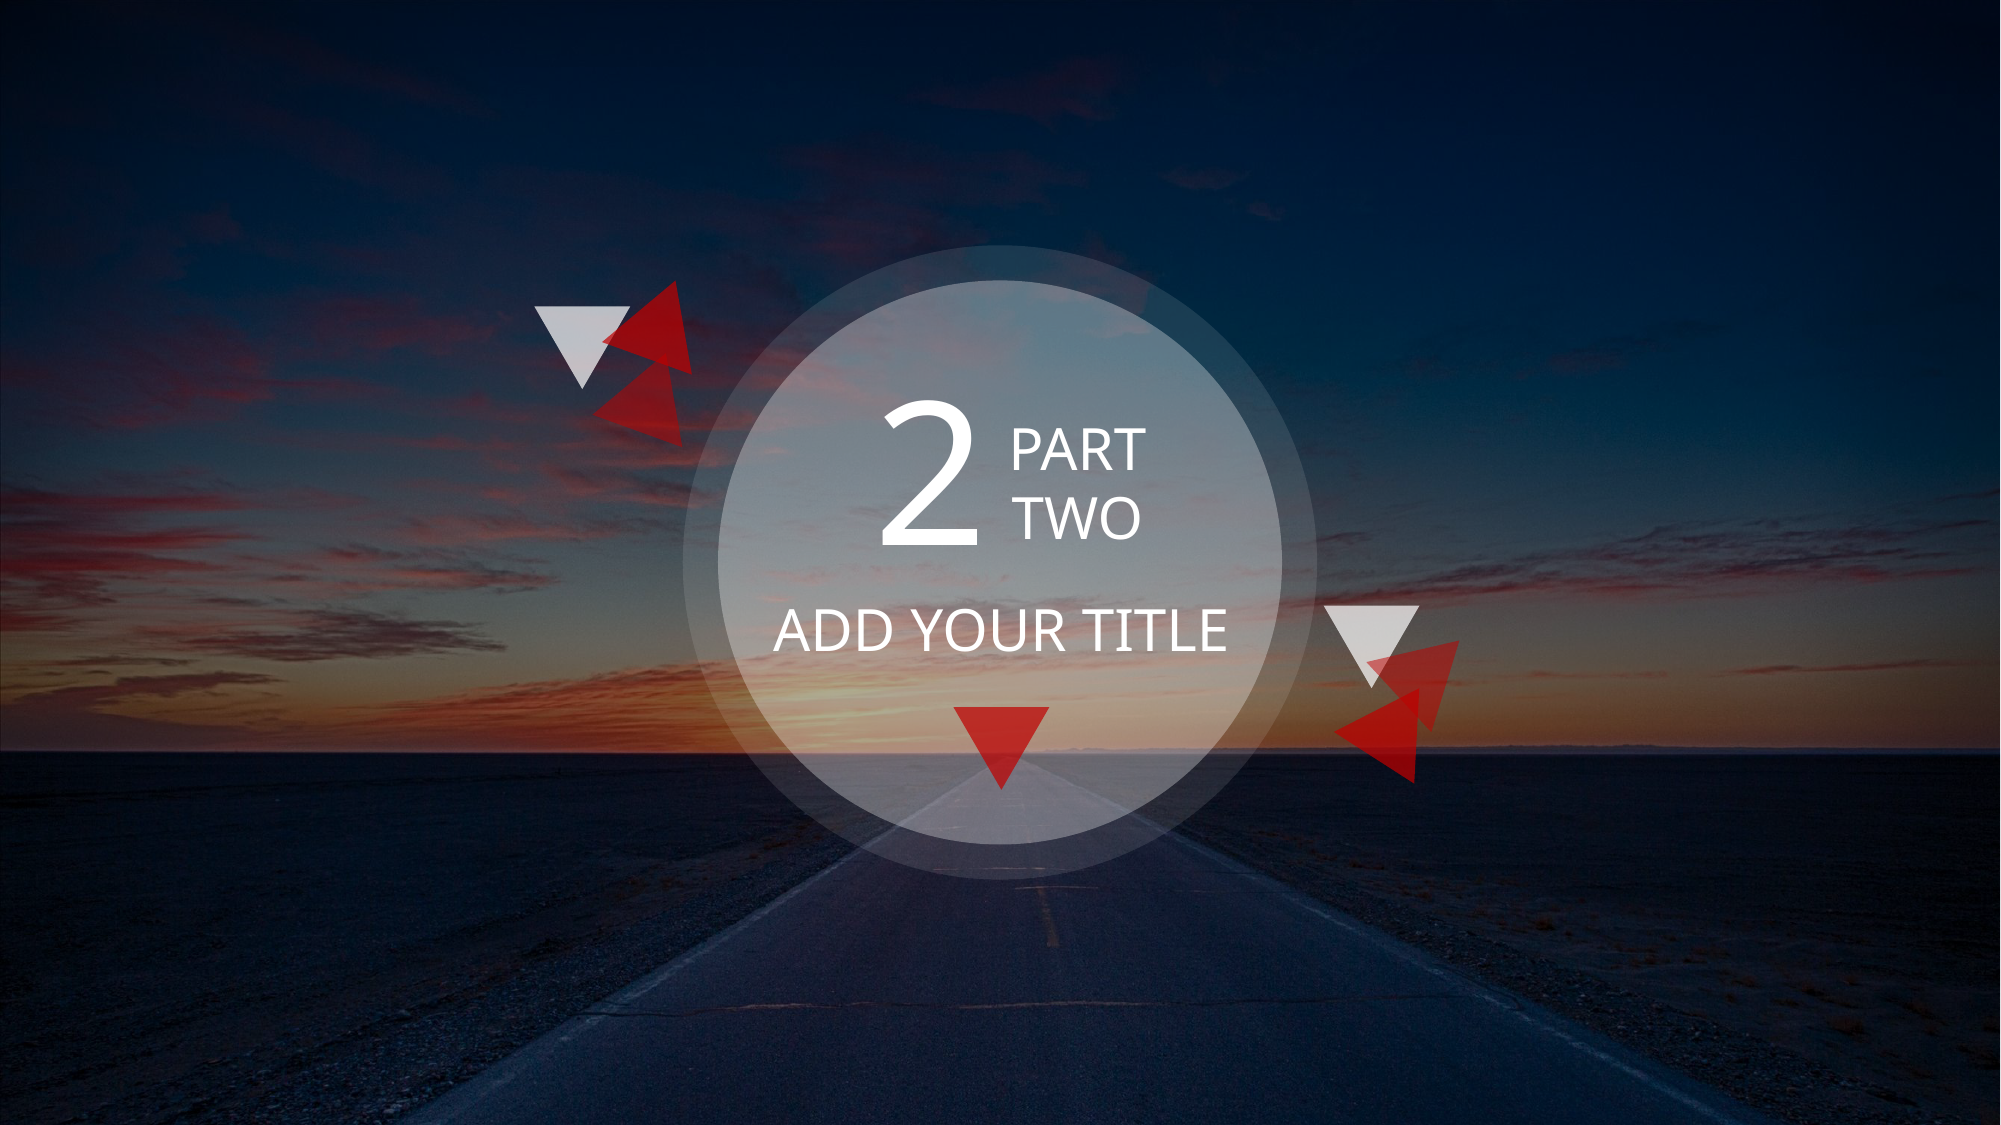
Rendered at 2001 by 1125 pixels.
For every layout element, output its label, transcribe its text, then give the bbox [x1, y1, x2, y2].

text_box [590, 351, 684, 449]
text_box ADD YOUR TITLE [749, 586, 1254, 671]
text_box [599, 278, 694, 377]
text_box [1331, 698, 1419, 786]
text_box 2 [809, 338, 1052, 586]
text_box [532, 305, 633, 392]
text_box [1321, 604, 1422, 691]
picture [0, 0, 2001, 1125]
text_box PART TWO [953, 404, 1202, 559]
text_box [681, 244, 1319, 881]
text_box [716, 279, 1284, 846]
text_box [1364, 639, 1461, 735]
text_box [951, 706, 1052, 792]
